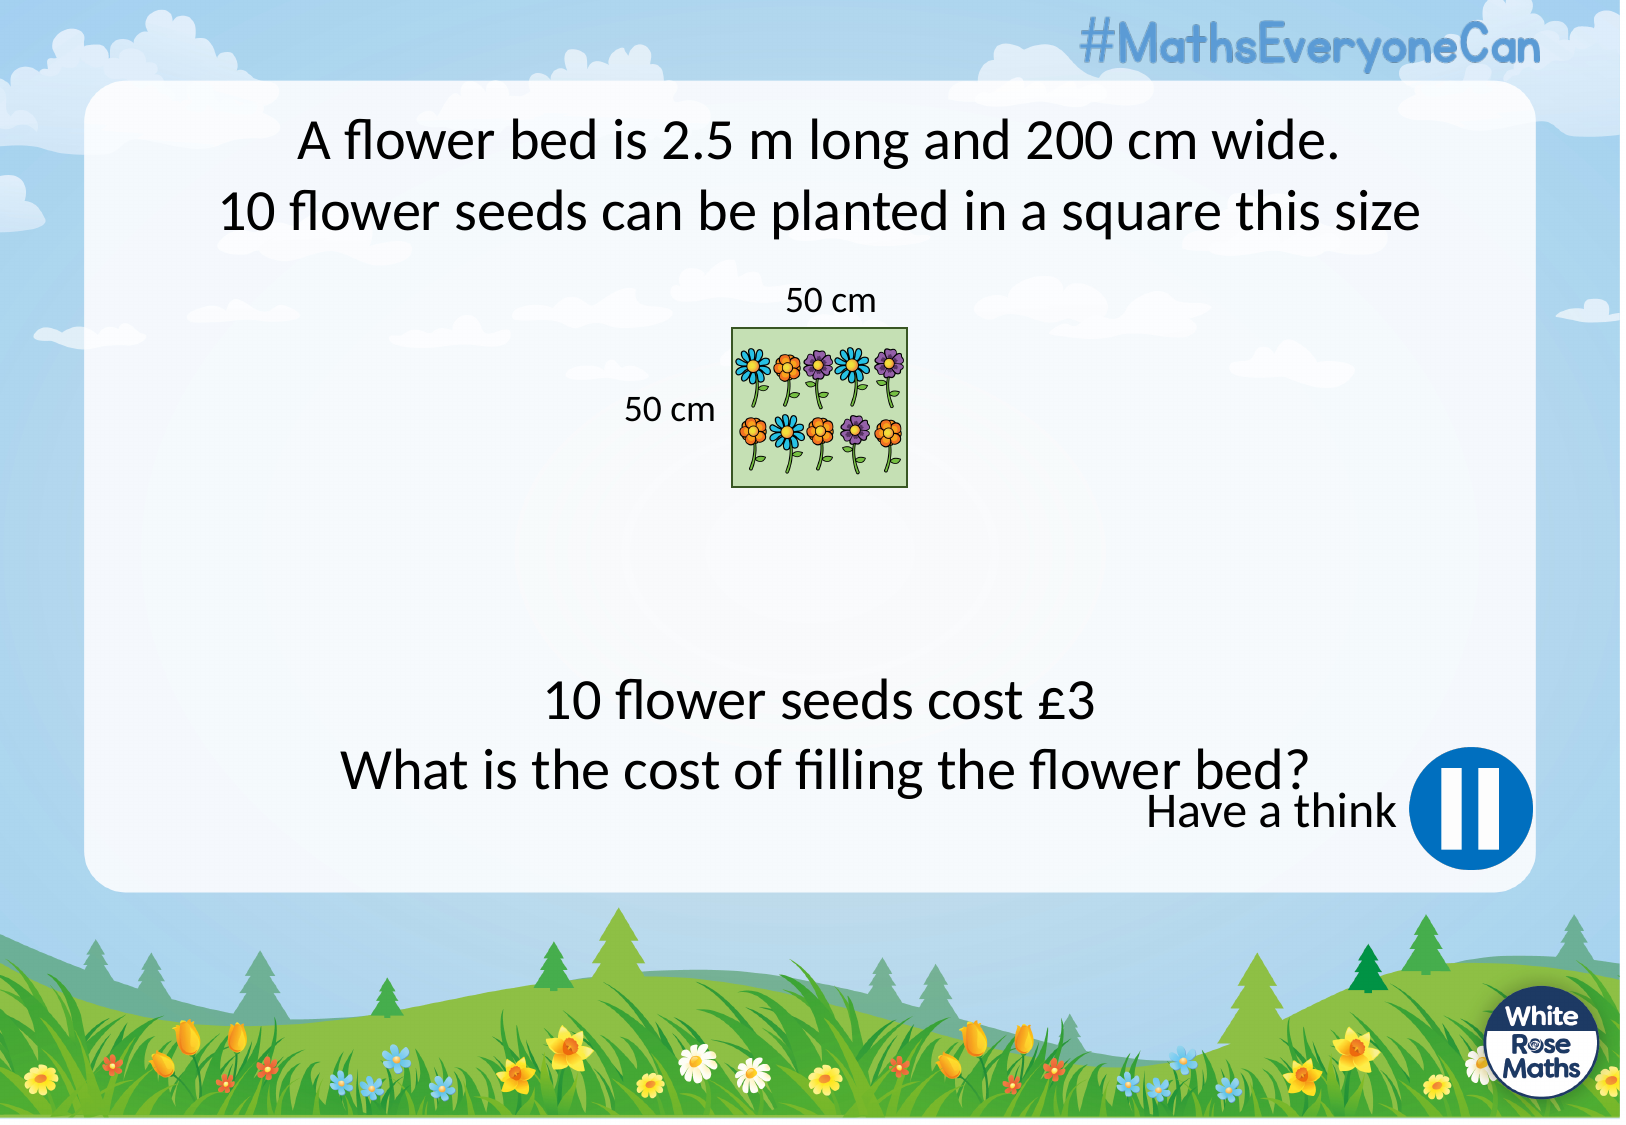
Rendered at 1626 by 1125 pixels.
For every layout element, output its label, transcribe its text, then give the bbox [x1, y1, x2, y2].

text_box A flower bed is 2.5 m long and 200 cm wide. 10 flower seeds can be planted in a square this size 10 flower seeds cost £3 What is the cost of filling the flower bed? [95, 94, 1544, 879]
picture [0, 0, 1626, 1125]
text_box 50 cm [770, 267, 893, 328]
text_box 50 cm [609, 377, 712, 437]
text_box Have a think [1131, 770, 1409, 846]
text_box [712, 329, 931, 489]
